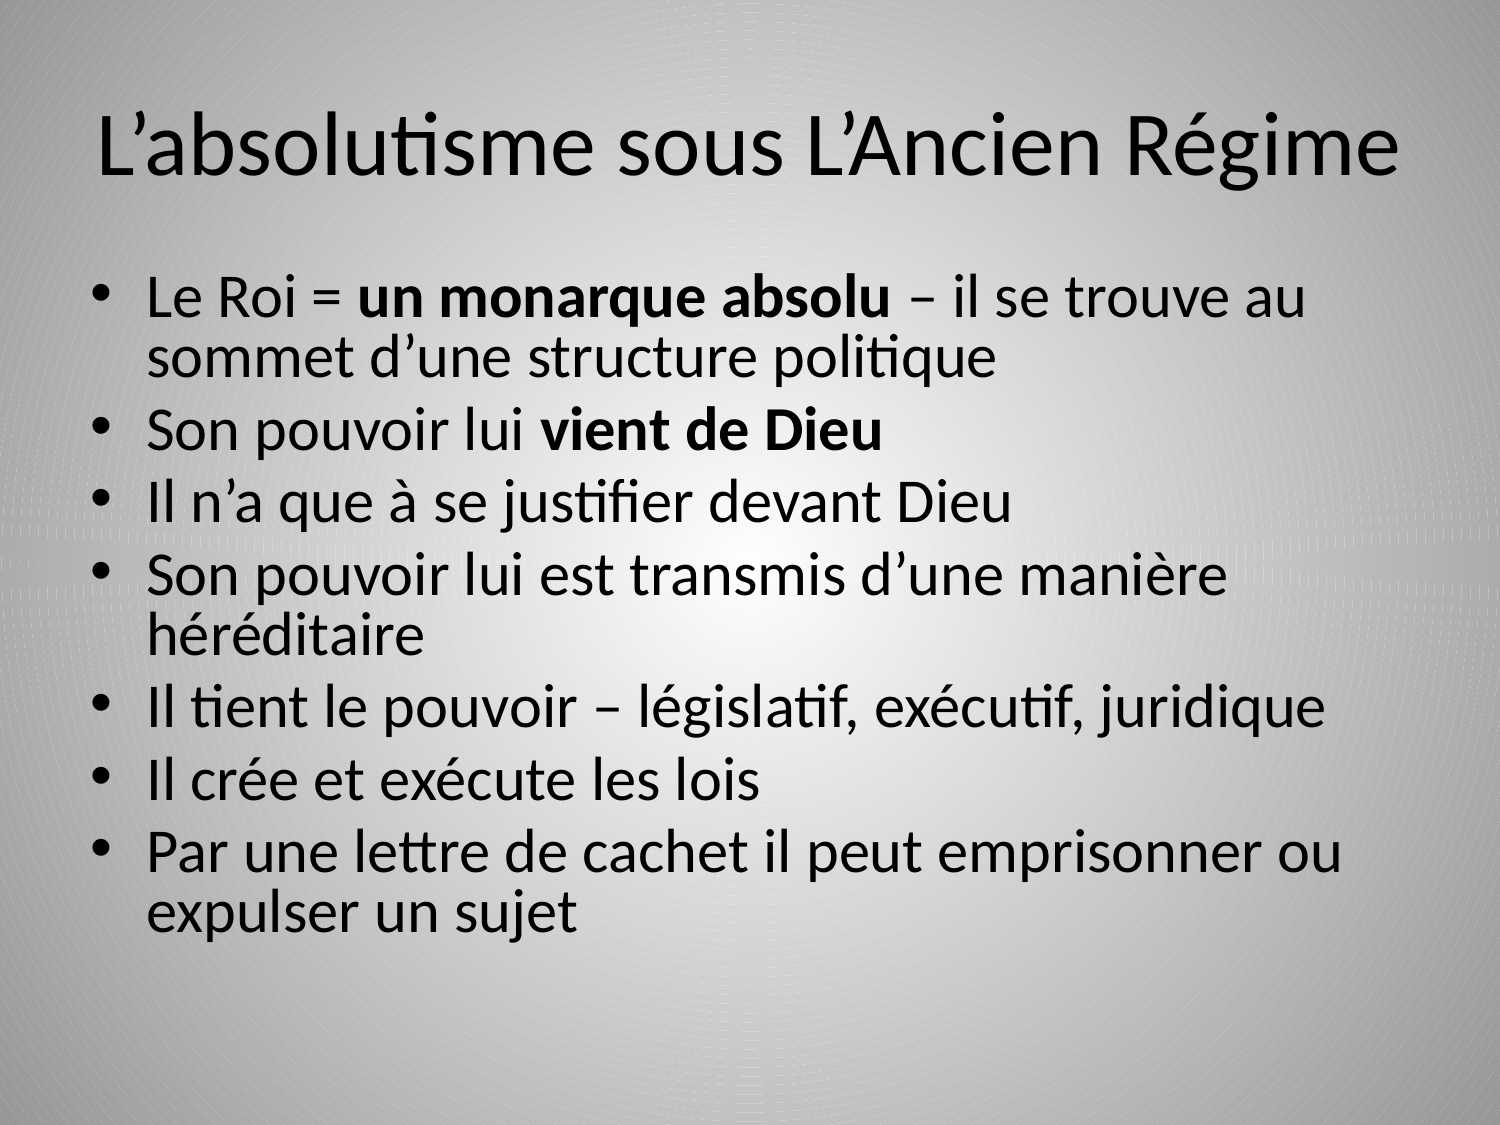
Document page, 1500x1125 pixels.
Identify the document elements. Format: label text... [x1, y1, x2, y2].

list Le Roi = un monarque absolu – il se trouve au sommet d’une structure politique Son pouvoir lui vient de Dieu Il n’a que à se justifier devant Dieu Son pouvoir lui est transmis d’une manière héréditaire Il tient le pouvoir – législatif, exécutif, juridique Il crée et exécute les lois Par une lettre de cachet il peut emprisonner ou expulser un sujet [75, 262, 1425, 1005]
title L’absolutisme sous L’Ancien Régime [75, 45, 1425, 233]
